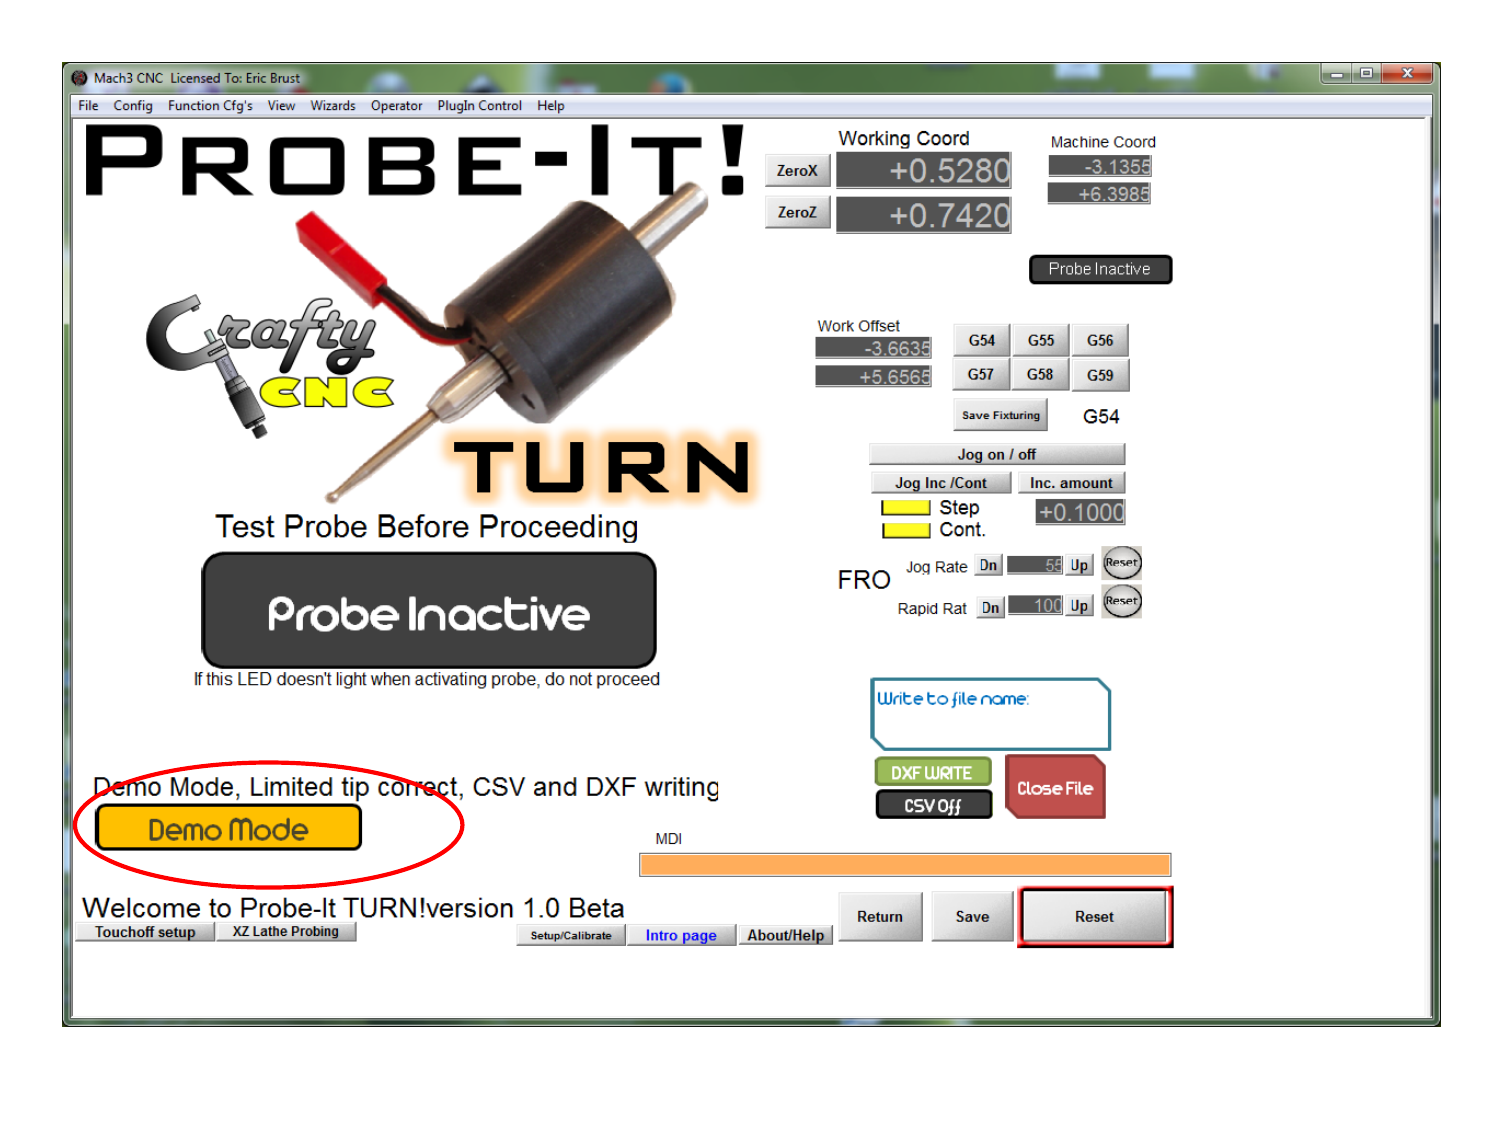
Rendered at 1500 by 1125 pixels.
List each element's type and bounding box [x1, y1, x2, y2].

picture [62, 62, 1441, 1027]
